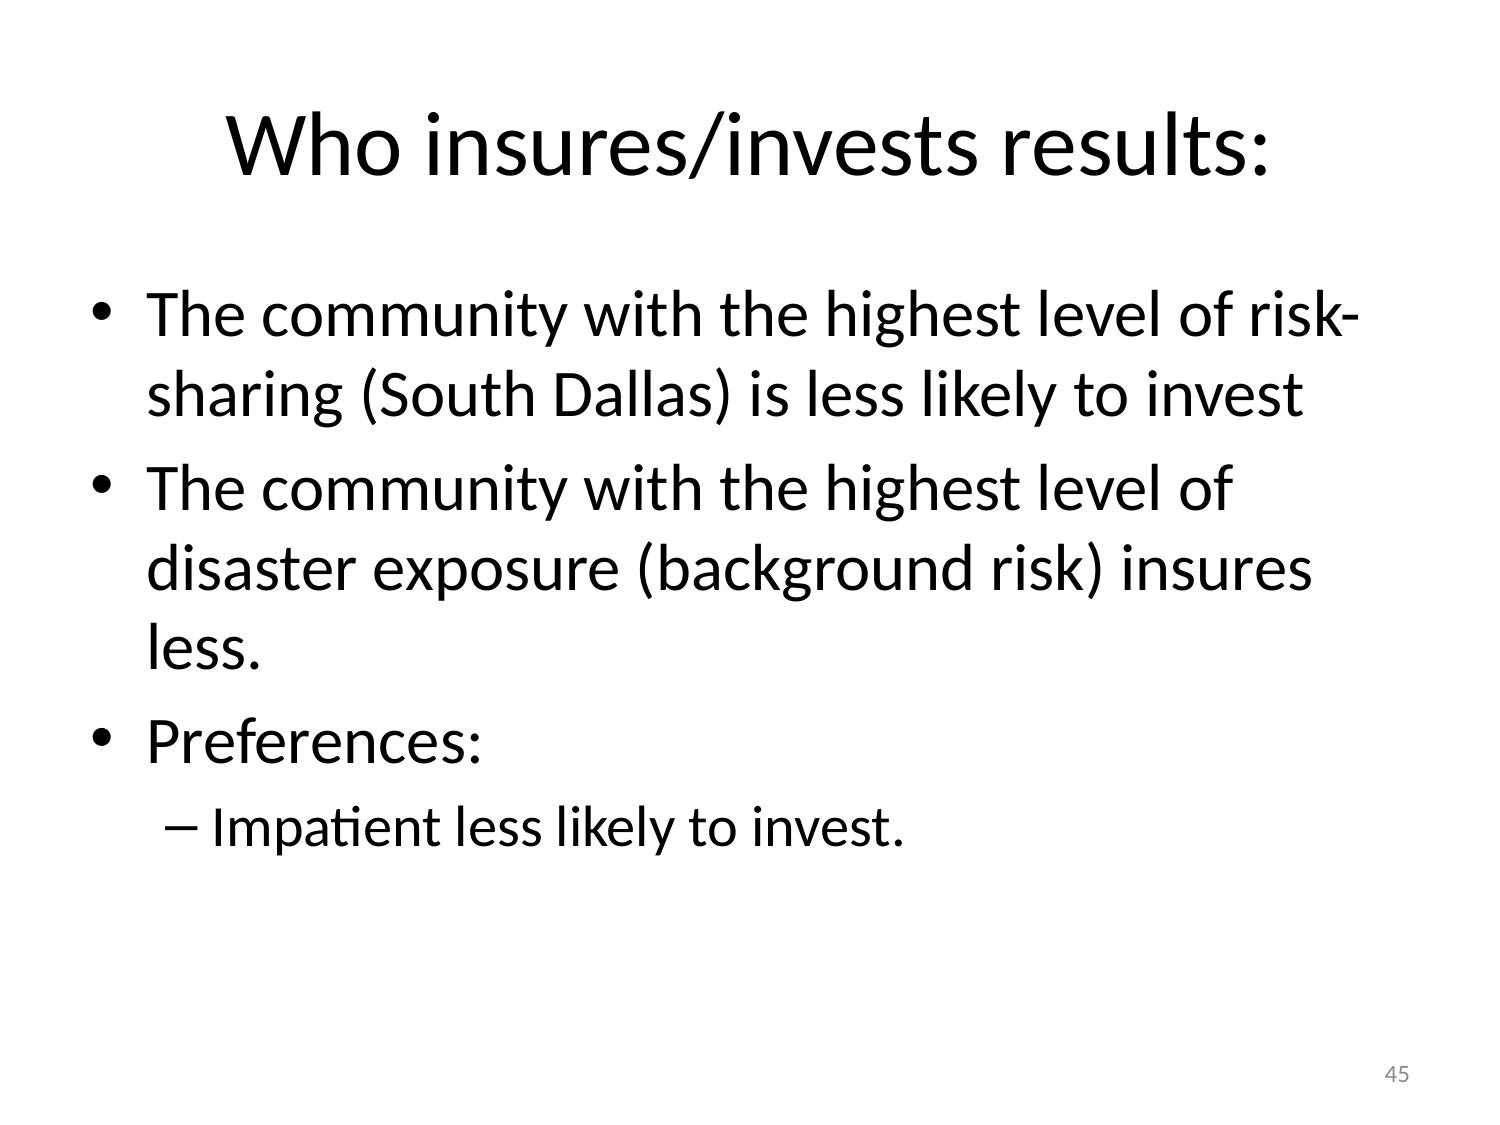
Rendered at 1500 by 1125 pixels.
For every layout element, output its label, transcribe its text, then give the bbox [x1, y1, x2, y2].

slide_number 45 [1074, 1042, 1425, 1103]
title Who insures/invests results: [75, 45, 1425, 233]
list The community with the highest level of risk-sharing (South Dallas) is less likely to invest The community with the highest level of disaster exposure (background risk) insures less. Preferences: Impatient less likely to invest. [75, 262, 1425, 1005]
